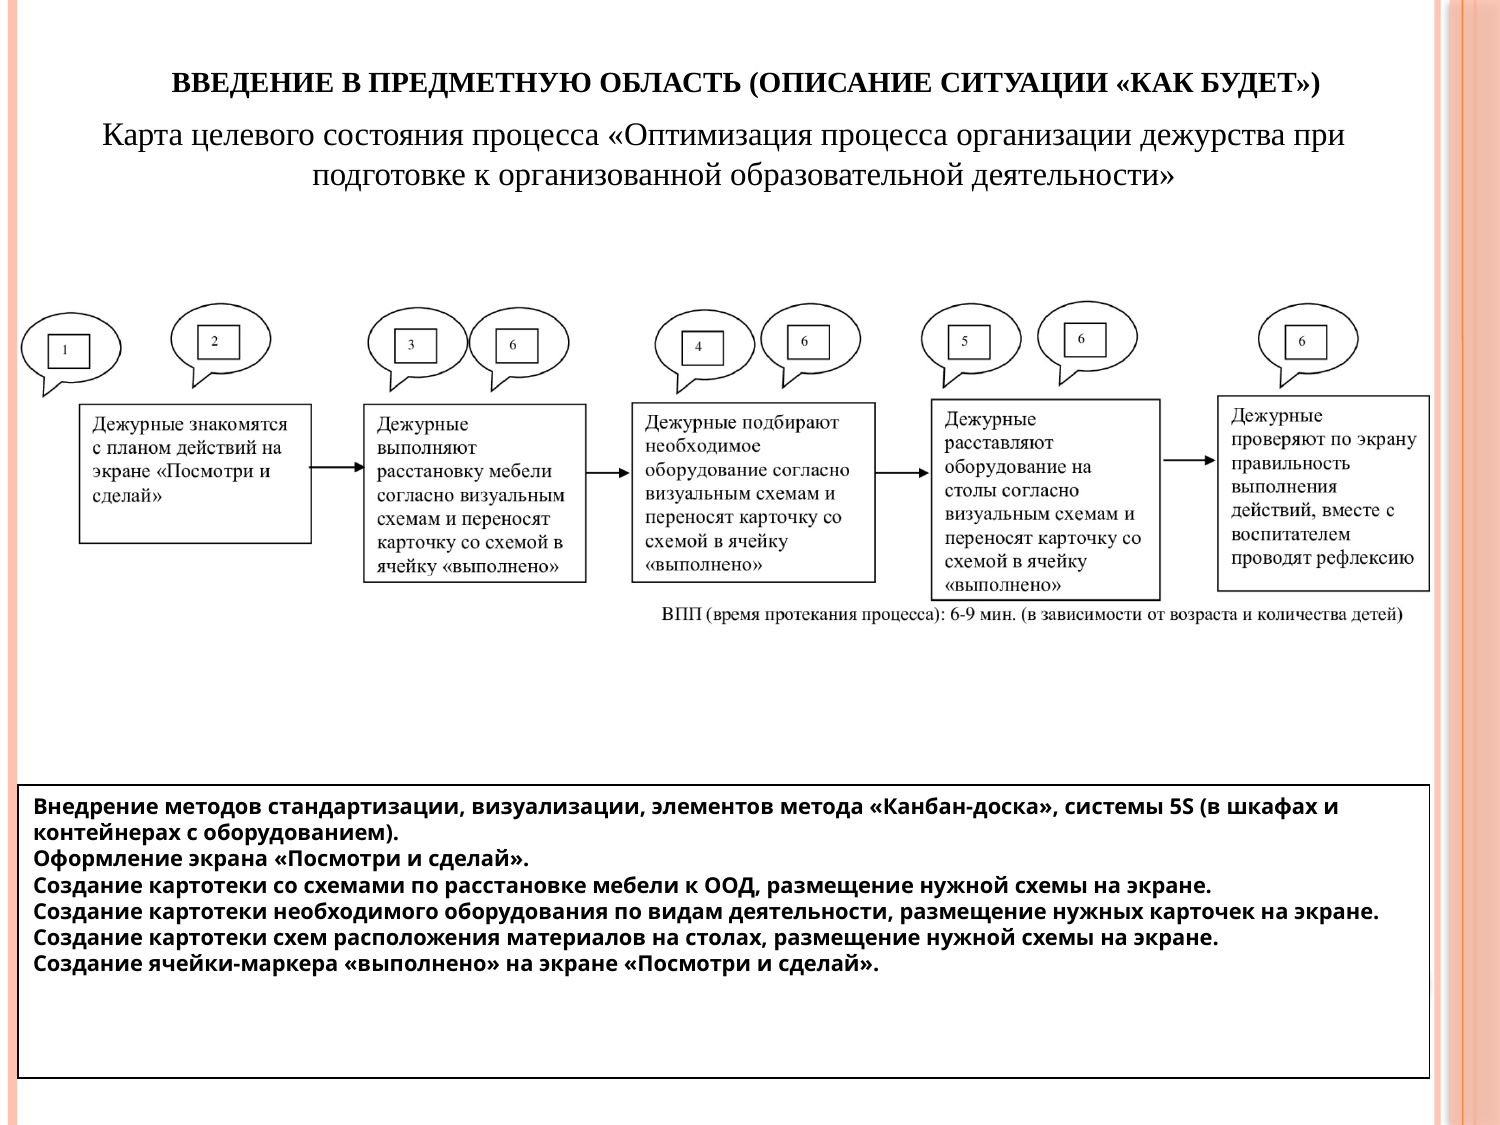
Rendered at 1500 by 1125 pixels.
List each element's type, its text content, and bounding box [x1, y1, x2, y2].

picture [17, 292, 1431, 628]
text_box Внедрение методов стандартизации, визуализации, элементов метода «Канбан-доска», системы 5S (в шкафах и контейнерах с оборудованием). Оформление экрана «Посмотри и сделай». Создание картотеки со схемами по расстановке мебели к ООД, размещение нужной схемы на экране. Создание картотеки необходимого оборудования по видам деятельности, размещение нужных карточек на экране. Создание картотеки схем расположения материалов на столах, размещение нужной схемы на экране. Создание ячейки-маркера «выполнено» на экране «Посмотри и сделай». [18, 785, 1430, 1079]
list Карта целевого состояния процесса «Оптимизация процесса организации дежурства при подготовке к организованной образовательной деятельности» [35, 105, 1414, 200]
title Введение в предметную область (описание ситуации «как БУДЕТ») [75, 45, 1418, 118]
